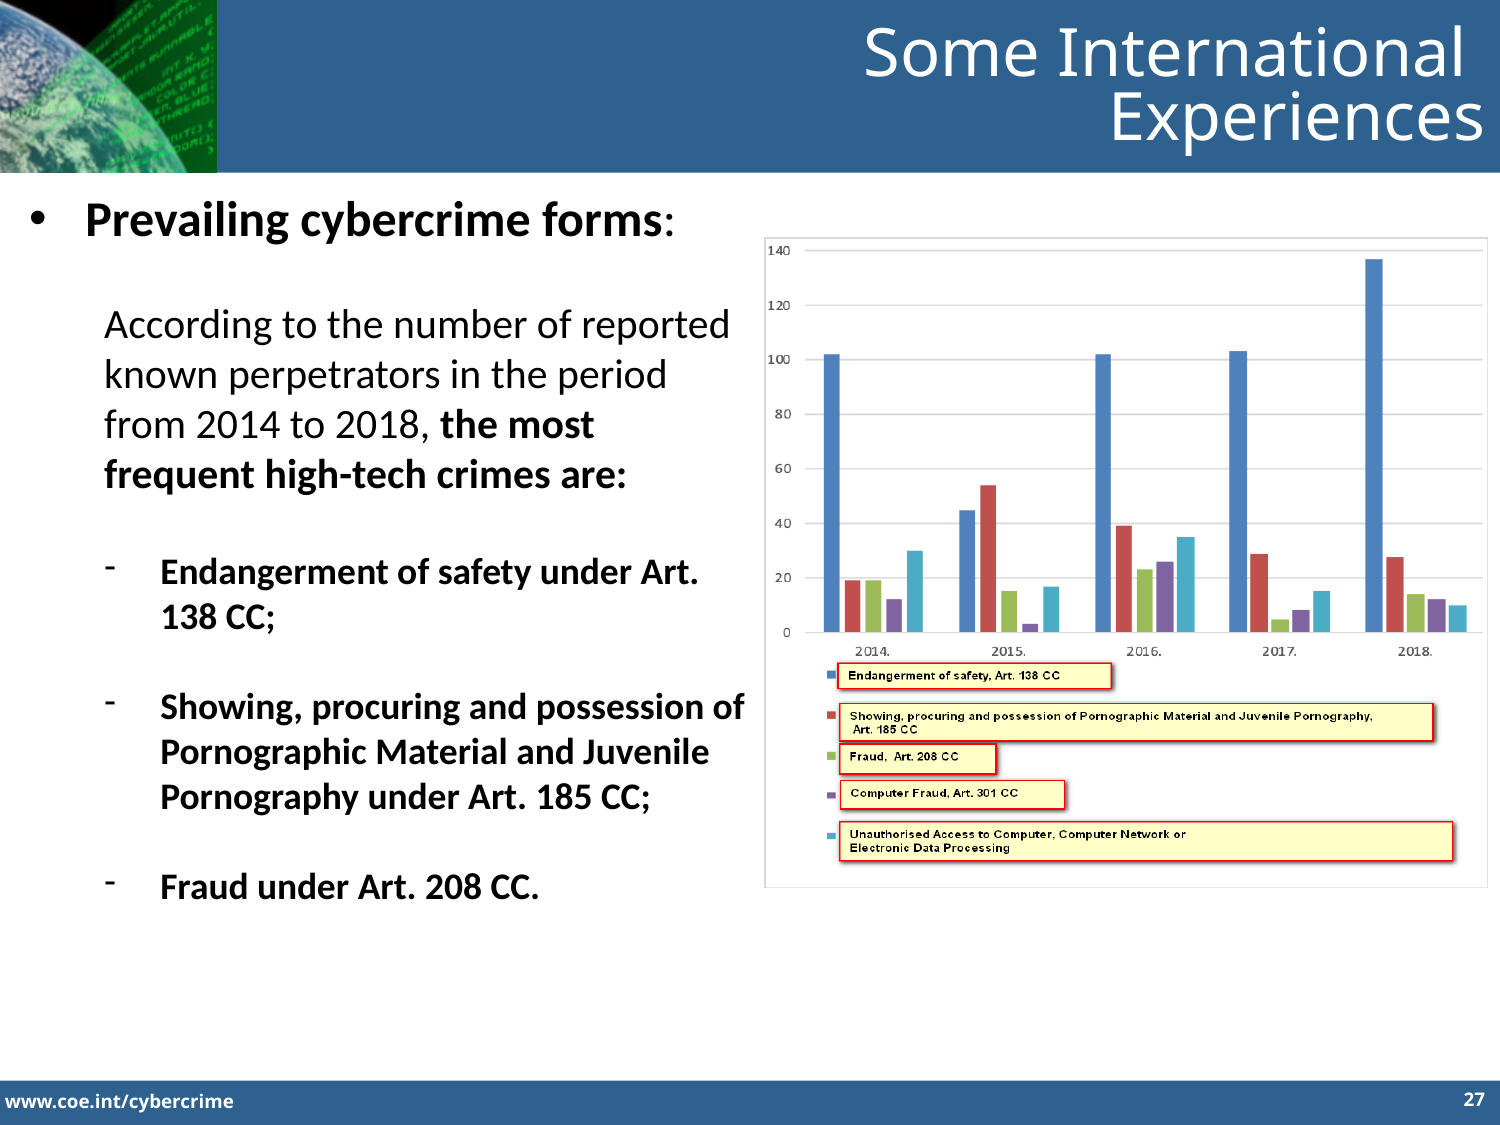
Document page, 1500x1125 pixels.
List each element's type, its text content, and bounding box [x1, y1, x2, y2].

slide_number 27 [1149, 1079, 1500, 1125]
picture [0, 1, 217, 173]
text_box Some International Experiences [351, 13, 1500, 166]
text_box Prevailing cybercrime forms: According to the number of reported known perpetrators in the period from 2014 to 2018, the most frequent high-tech crimes are: Endangerment of safety under Art. 138 CC; Showing, procuring and possession of Pornographic Material and Juvenile Pornography under Art. 185 CC; Fraud under Art. 208 CC. [14, 179, 765, 915]
picture [764, 237, 1488, 888]
